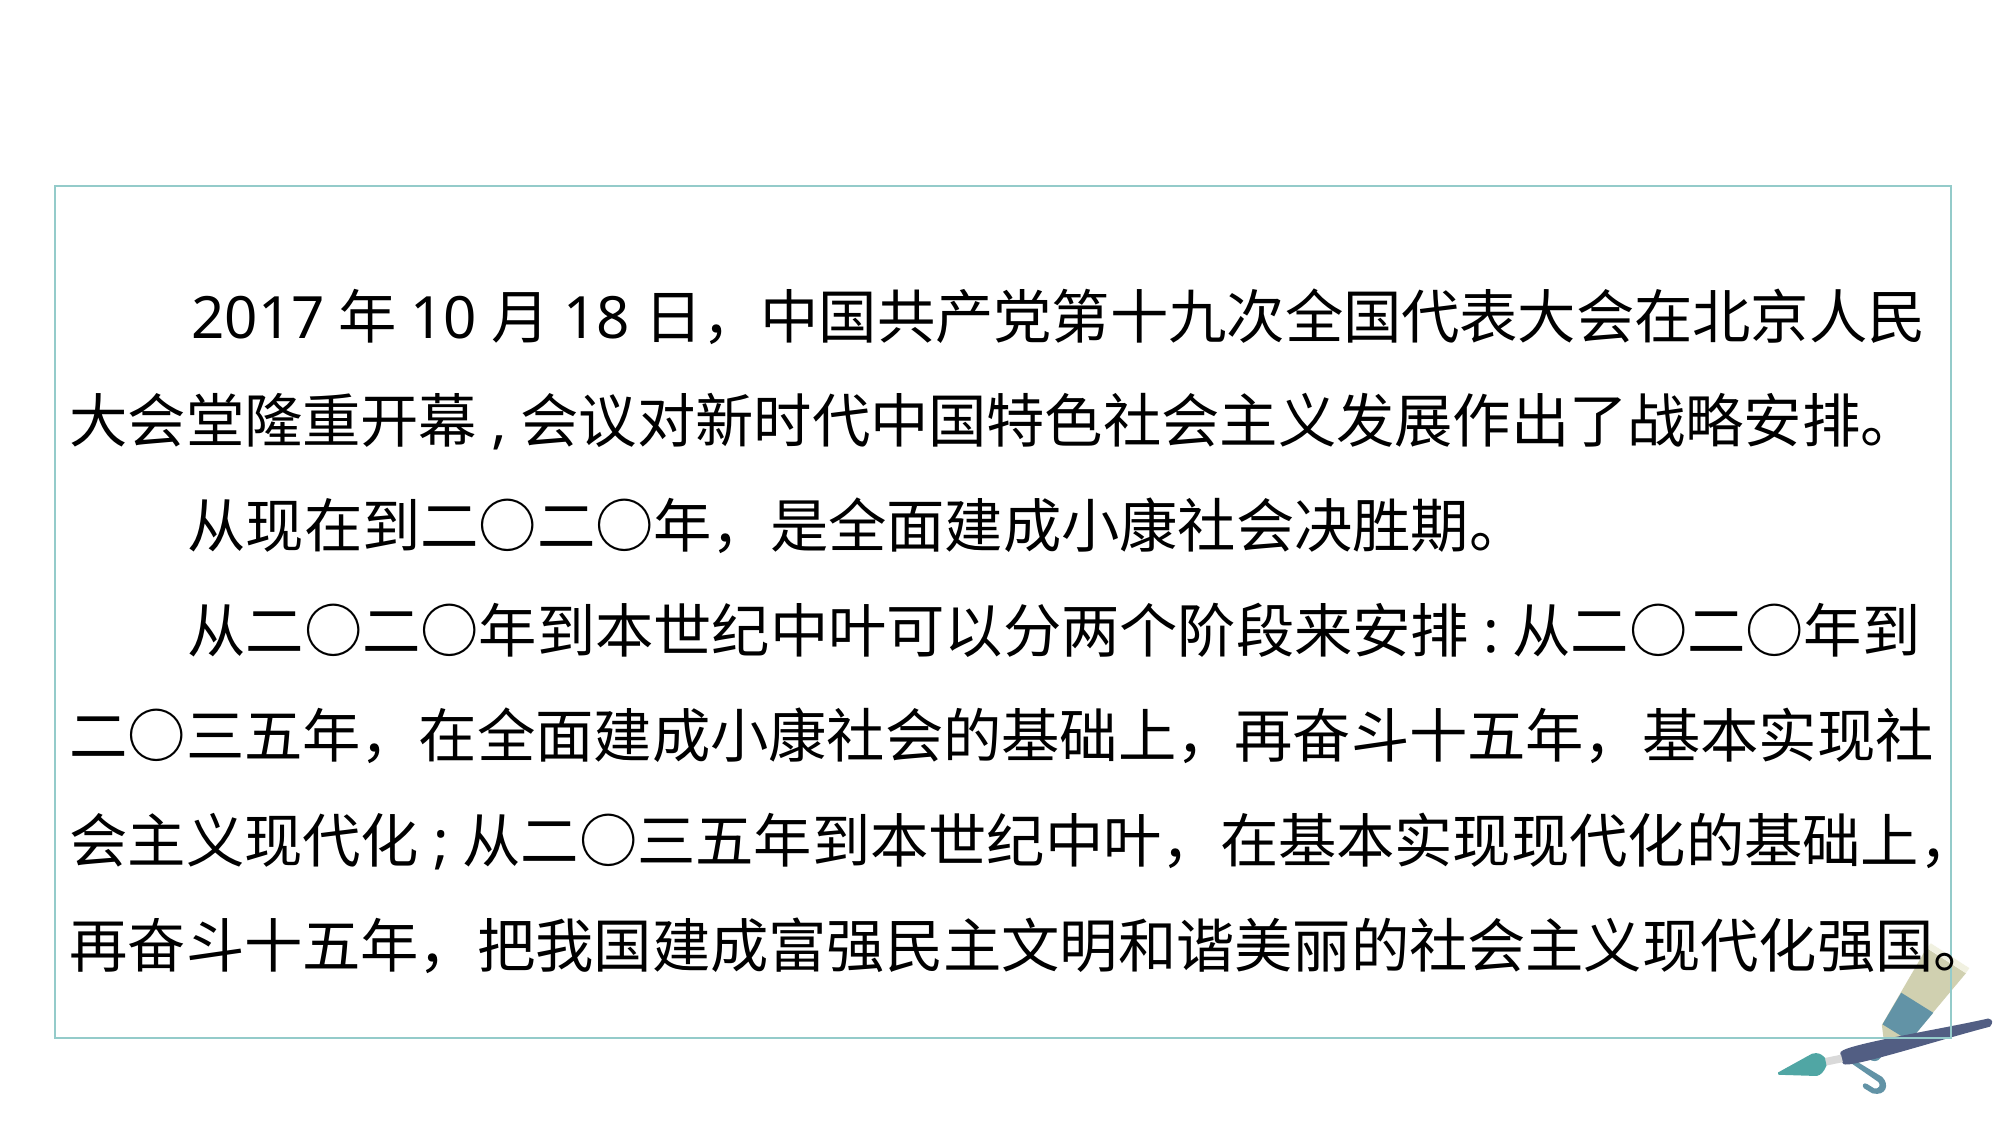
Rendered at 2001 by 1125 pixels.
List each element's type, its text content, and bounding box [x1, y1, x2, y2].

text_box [1811, 945, 1974, 1125]
text_box 2017年10月18日，中国共产党第十九次全国代表大会在北京人民大会堂隆重开幕,会议对新时代中国特色社会主义发展作出了战略安排。 从现在到二○二○年，是全面建成小康社会决胜期。 从二○二○年到本世纪中叶可以分两个阶段来安排:从二○二○年到二○三五年，在全面建成小康社会的基础上，再奋斗十五年，基本实现社会主义现代化;从二○三五年到本世纪中叶，在基本实现现代化的基础上，再奋斗十五年，把我国建成富强民主文明和谐美丽的社会主义现代化强国。 [54, 185, 1952, 1039]
